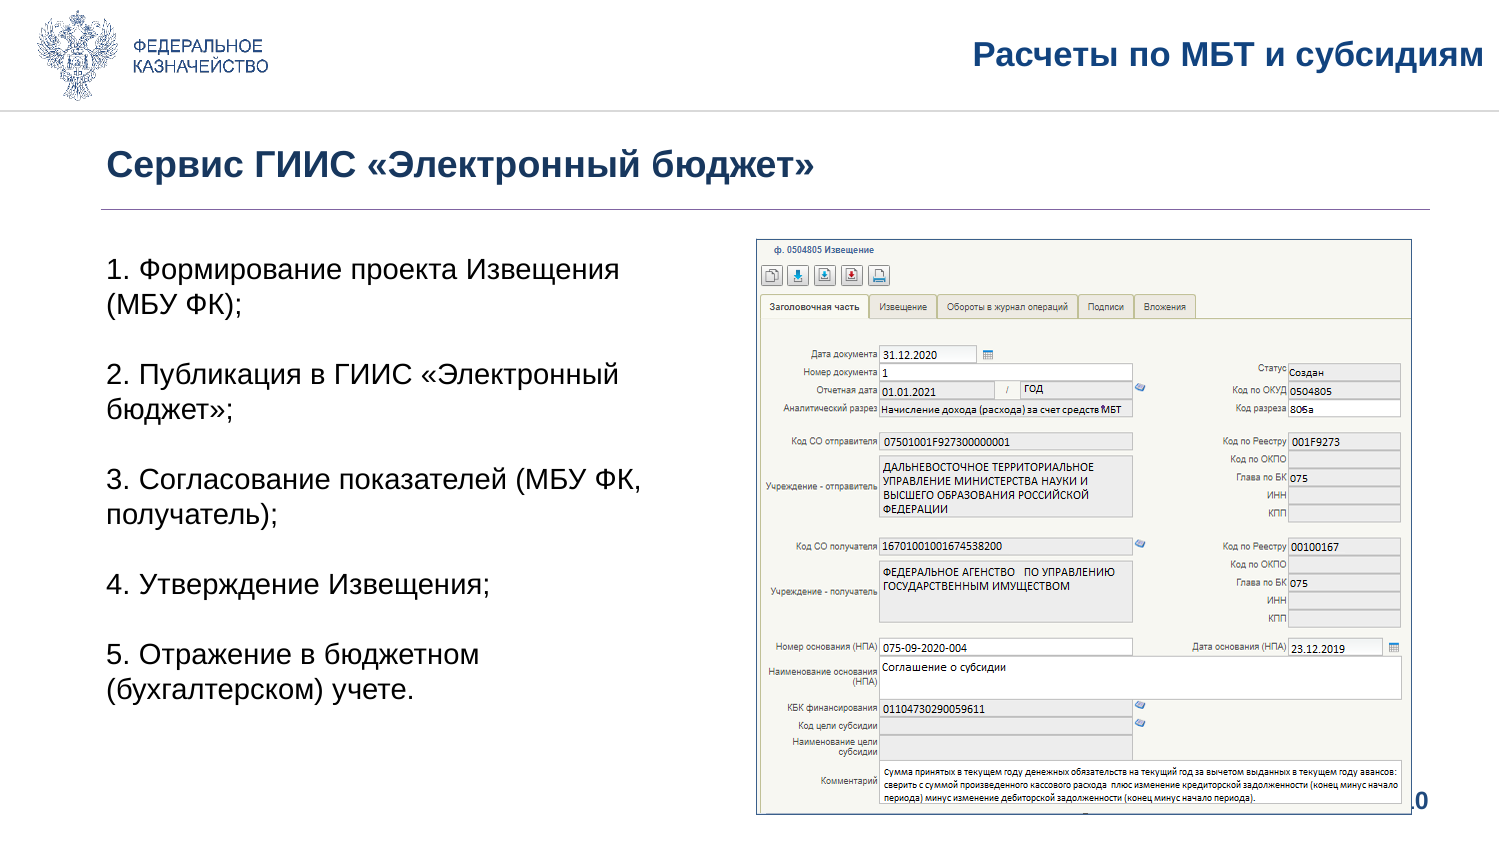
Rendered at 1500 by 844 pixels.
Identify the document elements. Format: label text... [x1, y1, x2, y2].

text_box Расчеты по МБТ и субсидиям [655, 23, 1500, 81]
picture [756, 238, 1412, 815]
picture [37, 10, 268, 101]
slide_number 9 [1415, 784, 1429, 815]
text_box 1. Формирование проекта Извещения (МБУ ФК); 2. Публикация в ГИИС «Электронный бюджет»; 3. Согласование показателей (МБУ ФК, получатель); 4. Утверждение Извещения; 5. Отражение в бюджетном (бухгалтерском) учете. [91, 243, 713, 713]
text_box Сервис ГИИС «Электронный бюджет» [91, 132, 1417, 193]
